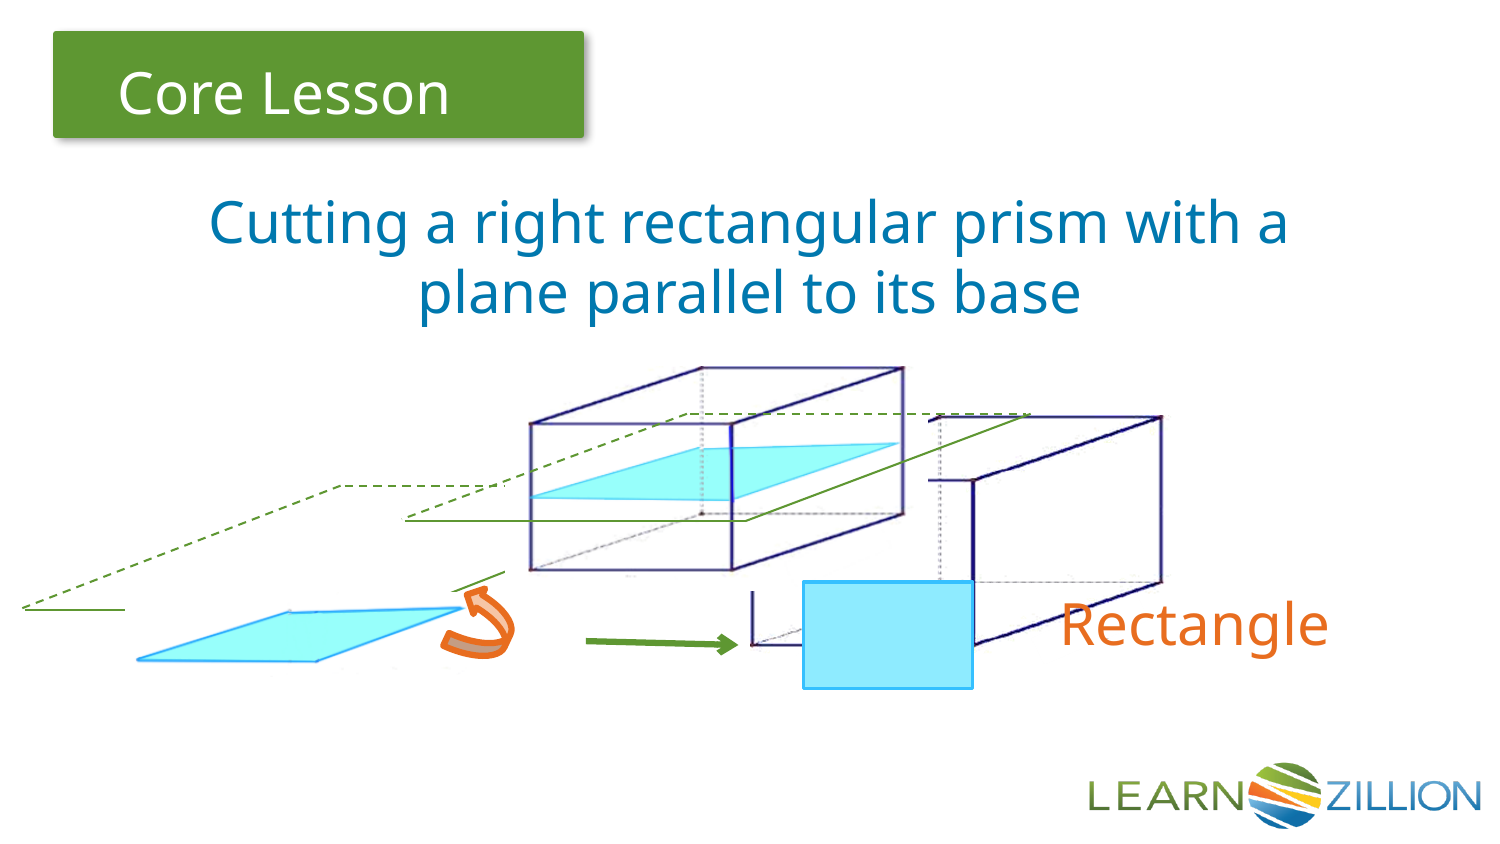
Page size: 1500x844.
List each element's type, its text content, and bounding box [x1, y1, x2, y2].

picture [749, 415, 1172, 666]
text_box [467, 611, 513, 657]
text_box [21, 485, 726, 611]
text_box [802, 666, 974, 690]
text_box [401, 365, 1031, 591]
picture [1087, 759, 1482, 831]
picture [124, 592, 467, 679]
text_box Rectangle [1172, 579, 1388, 665]
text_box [585, 640, 739, 646]
text_box Cutting a right rectangular prism with a plane parallel to its base [149, 178, 1350, 347]
